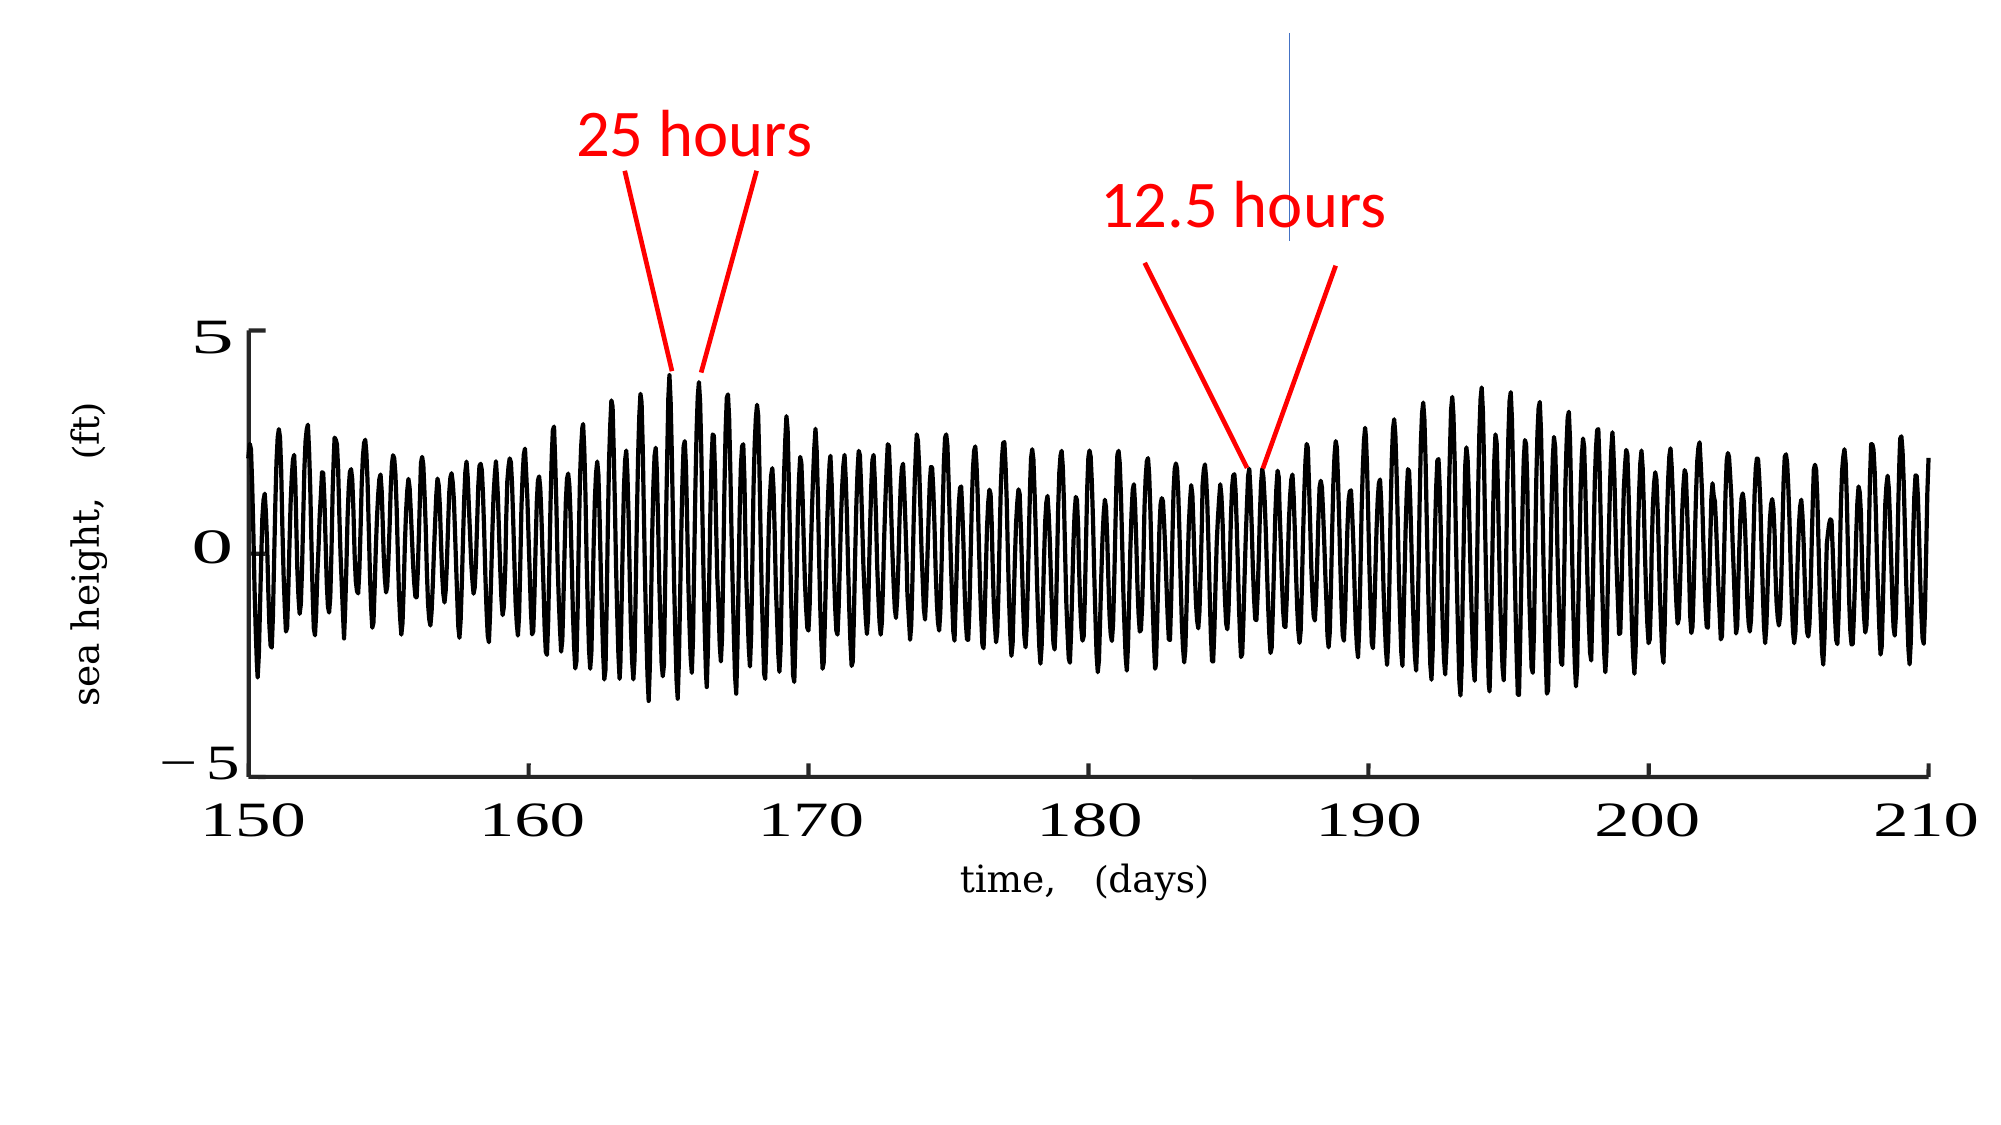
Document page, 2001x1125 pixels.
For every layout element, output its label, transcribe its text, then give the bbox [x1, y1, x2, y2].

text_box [701, 170, 757, 373]
text_box 25 hours [561, 82, 828, 178]
text_box 12.5 hours [1085, 153, 1402, 249]
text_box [53, 310, 1982, 921]
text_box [624, 170, 672, 372]
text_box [1144, 262, 1248, 468]
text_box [1262, 265, 1336, 469]
